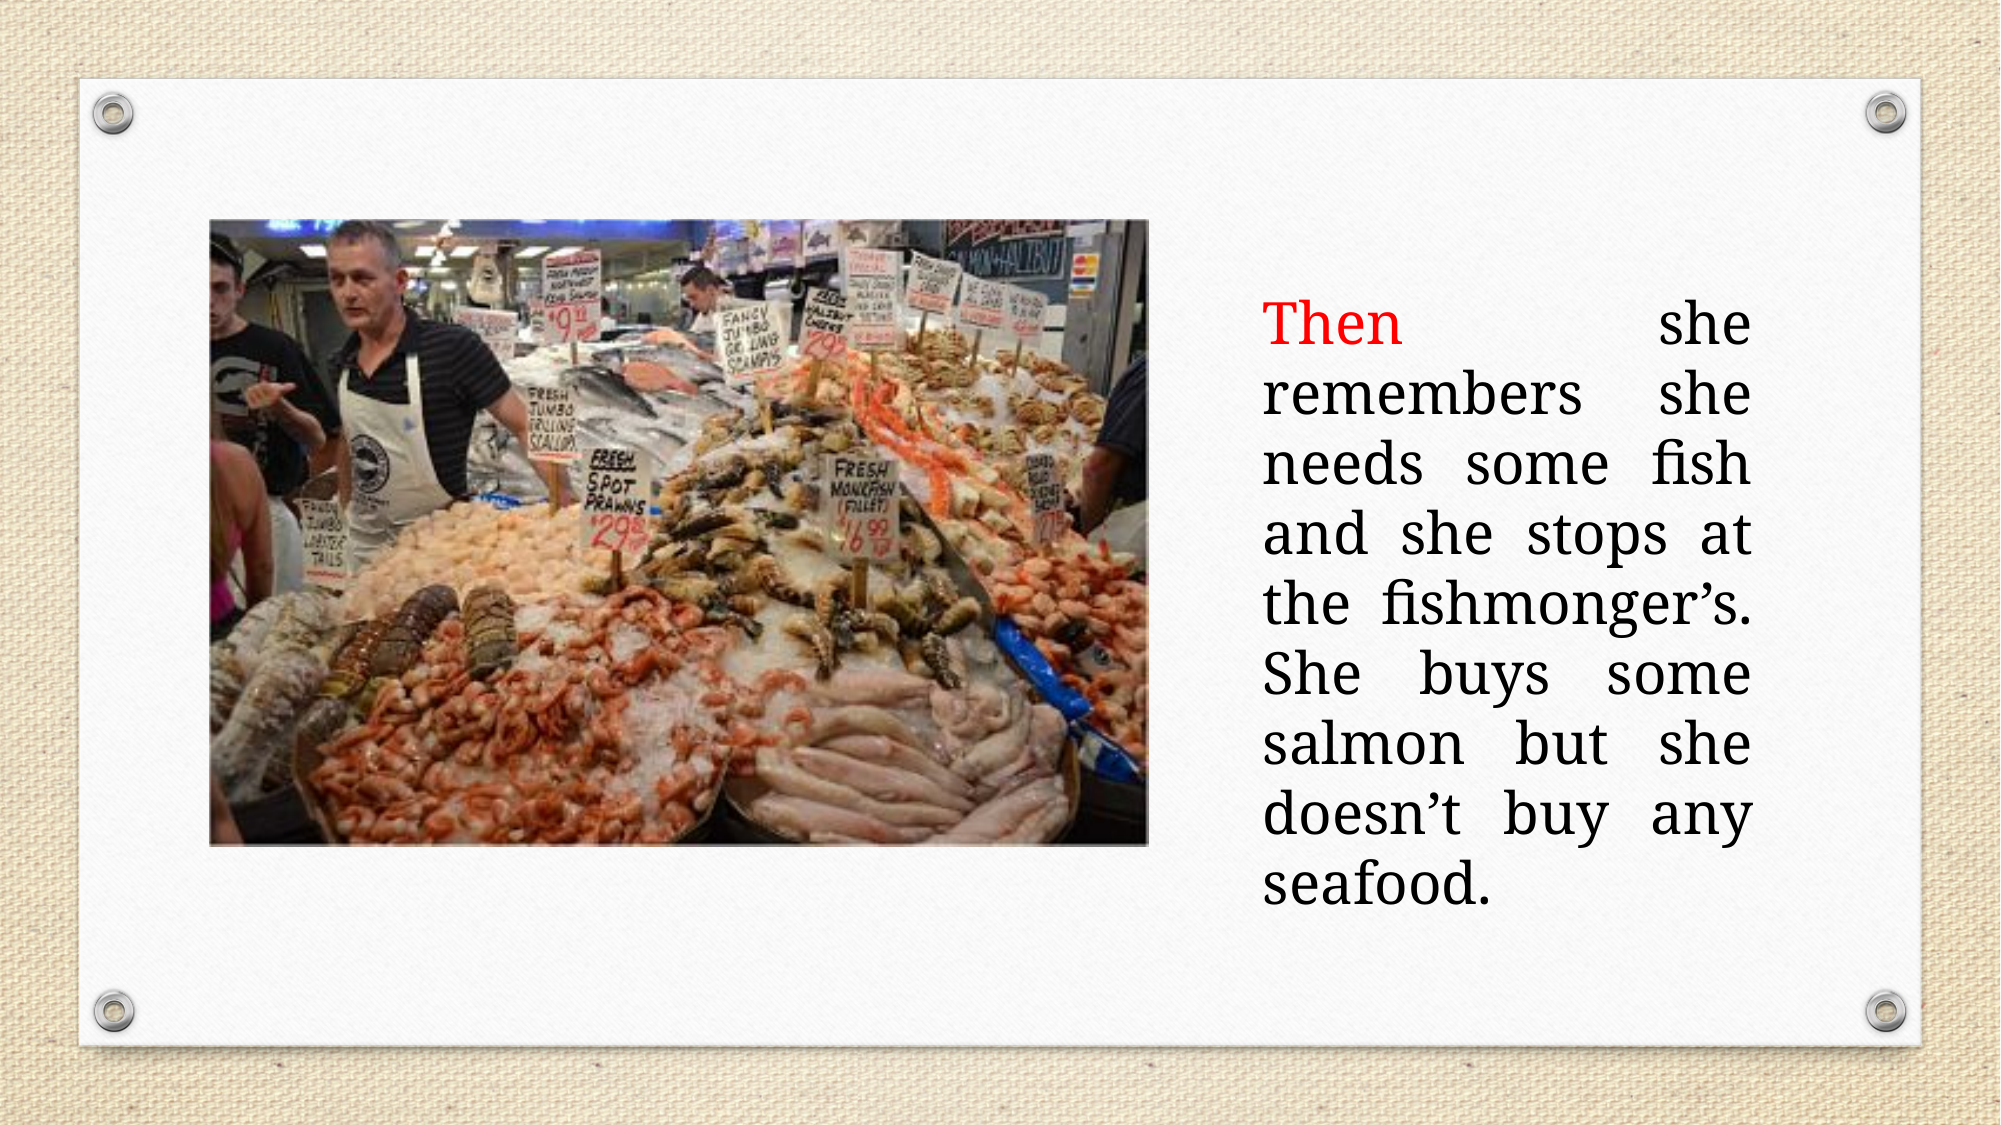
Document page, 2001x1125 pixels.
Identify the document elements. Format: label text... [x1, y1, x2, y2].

text_box Then she remembers she needs some fish and she stops at the fishmonger’s. She buys some salmon but she doesn’t buy any seafood. [1248, 278, 1768, 924]
picture [0, 0, 2001, 1125]
